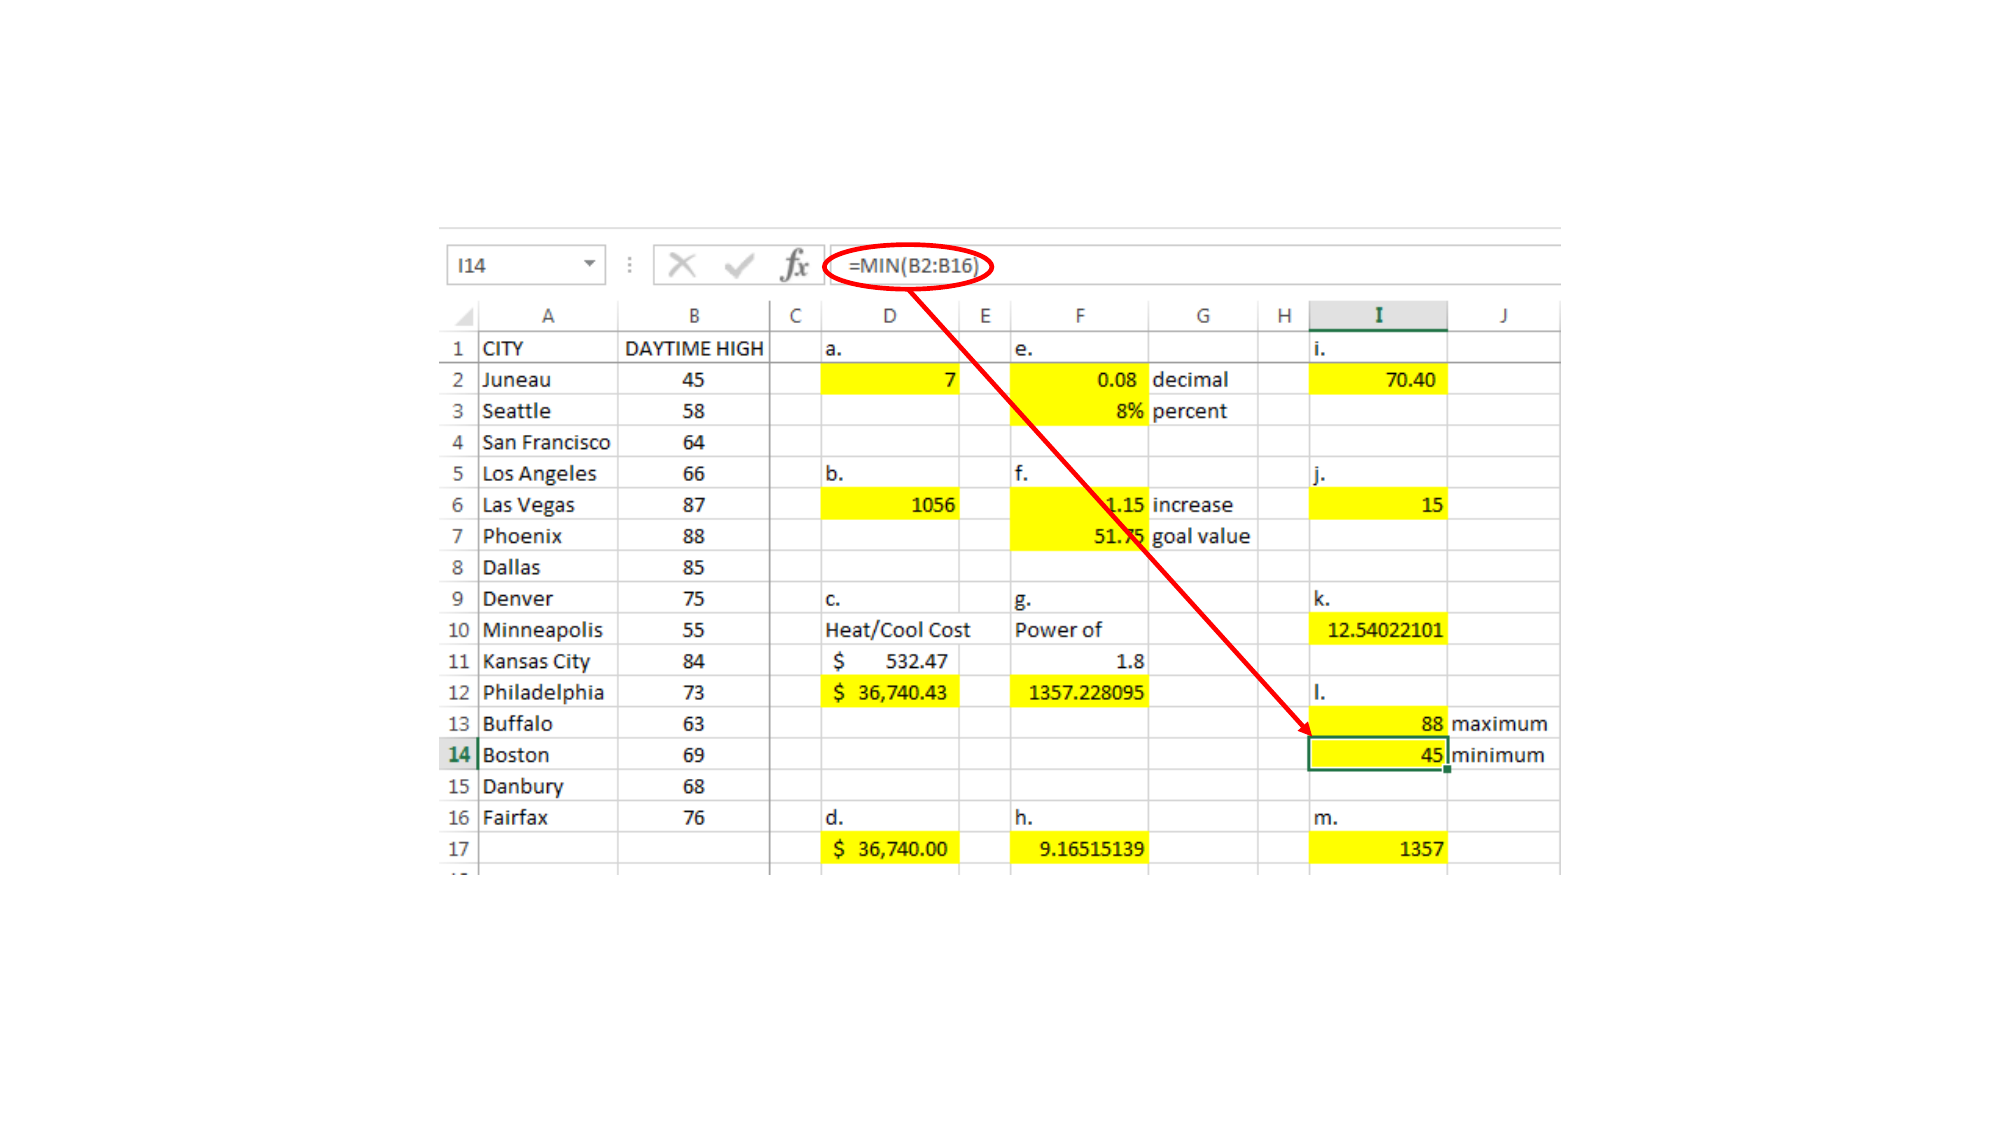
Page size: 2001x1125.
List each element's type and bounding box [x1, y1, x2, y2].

text_box [907, 289, 1313, 737]
list [439, 226, 1561, 875]
